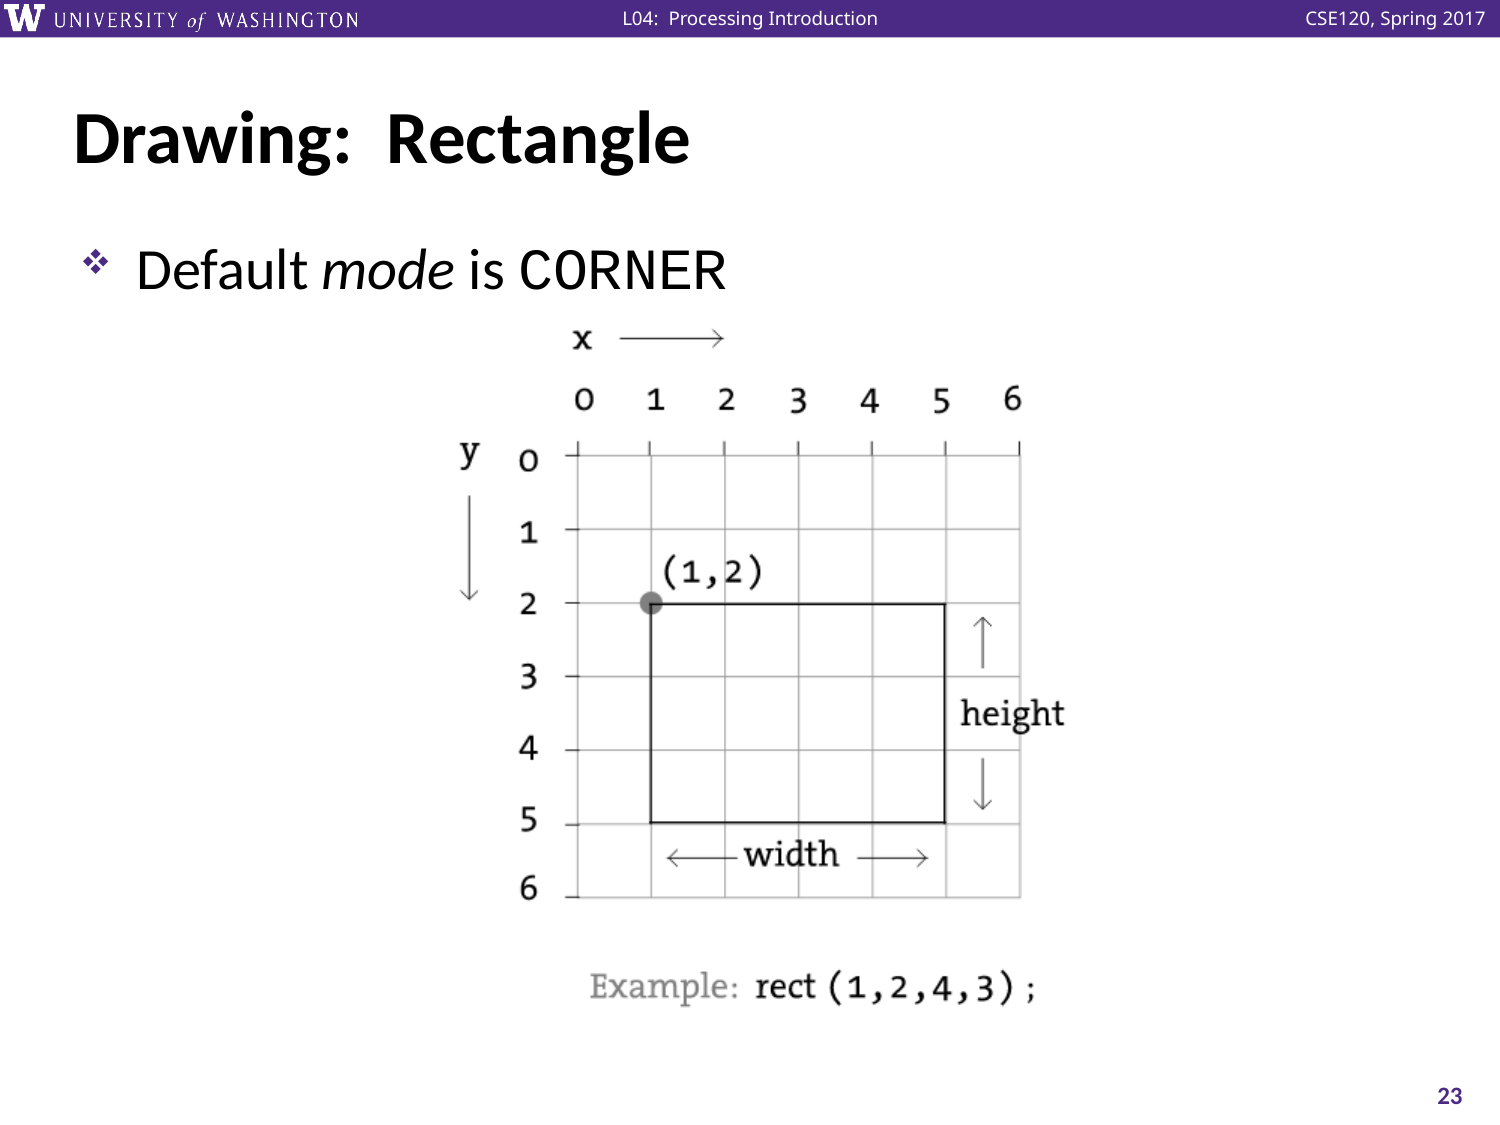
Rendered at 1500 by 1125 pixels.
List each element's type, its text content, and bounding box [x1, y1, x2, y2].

slide_number 23 [1400, 1065, 1500, 1125]
picture [403, 299, 1097, 1045]
picture [4, 4, 358, 32]
title Drawing: Rectangle [58, 71, 1438, 197]
list Default mode is CORNER [64, 223, 1438, 1040]
